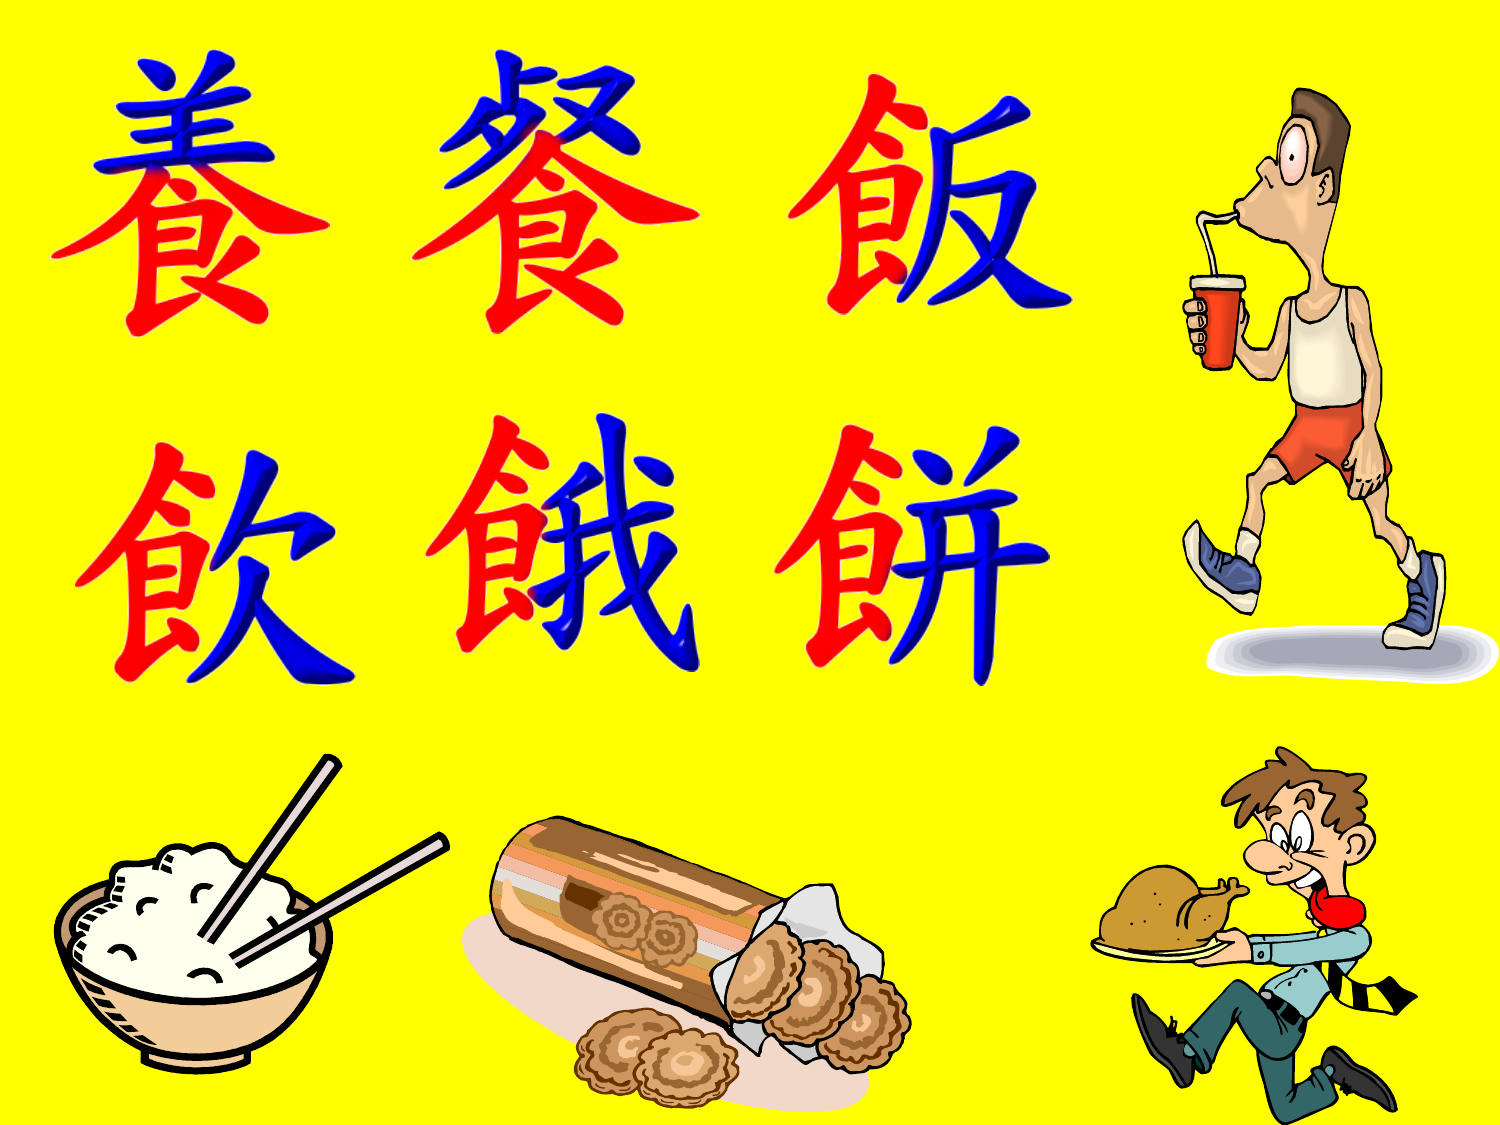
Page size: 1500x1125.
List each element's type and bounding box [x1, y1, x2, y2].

picture [49, 749, 913, 1125]
picture [49, 49, 330, 339]
picture [1087, 737, 1425, 1125]
picture [412, 49, 700, 335]
picture [74, 440, 356, 686]
picture [1181, 87, 1500, 688]
picture [774, 424, 1051, 686]
picture [787, 74, 1073, 316]
picture [424, 412, 701, 673]
